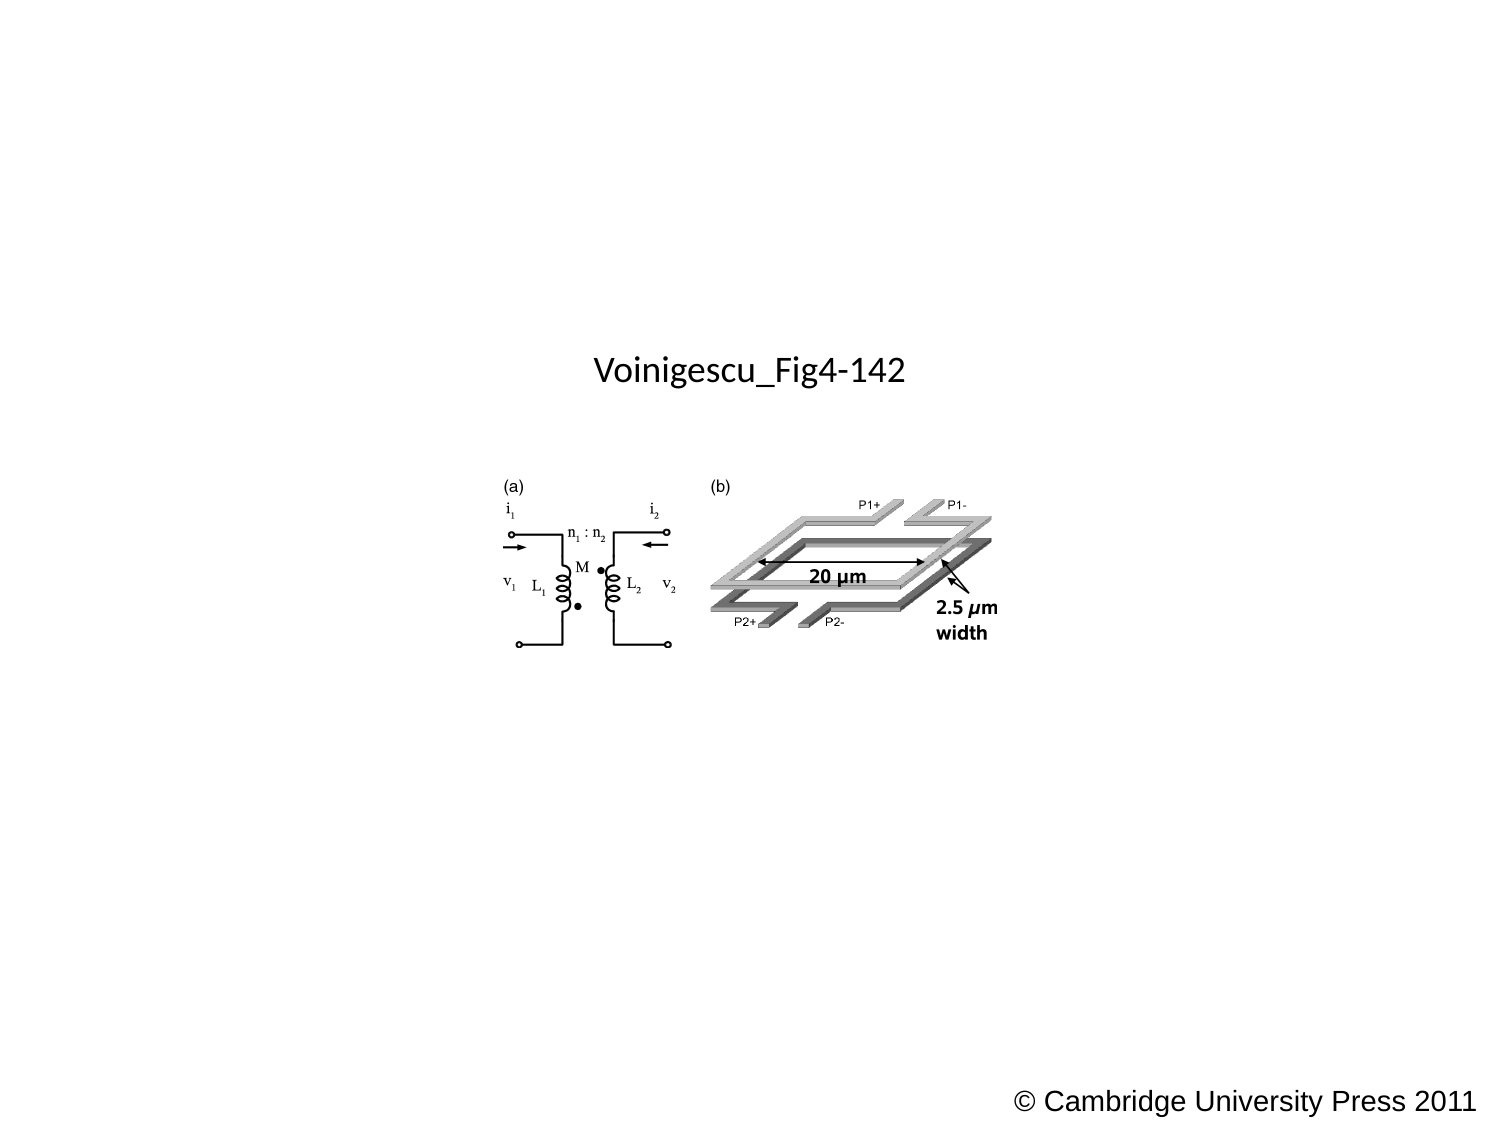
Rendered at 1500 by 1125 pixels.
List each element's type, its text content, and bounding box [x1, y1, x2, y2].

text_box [503, 337, 997, 648]
text_box © Cambridge University Press 2011 [907, 1074, 1493, 1125]
